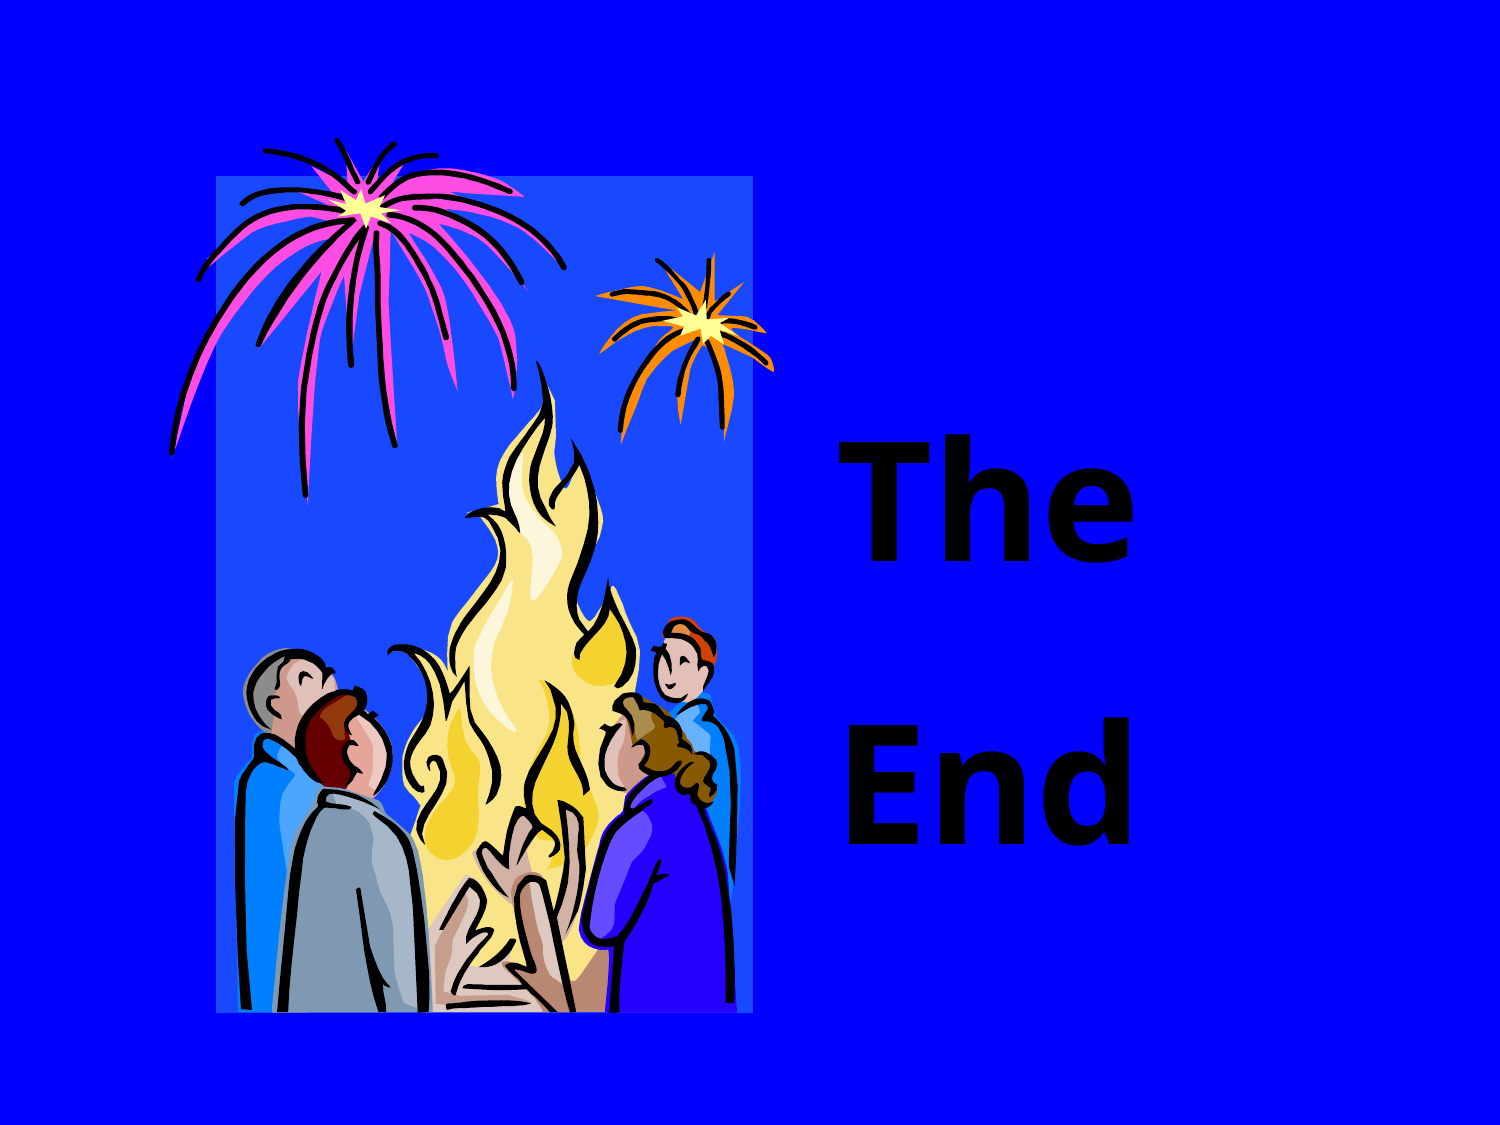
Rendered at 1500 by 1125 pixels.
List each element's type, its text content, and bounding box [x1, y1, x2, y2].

picture [167, 137, 776, 1013]
text_box The End [780, 387, 1375, 886]
